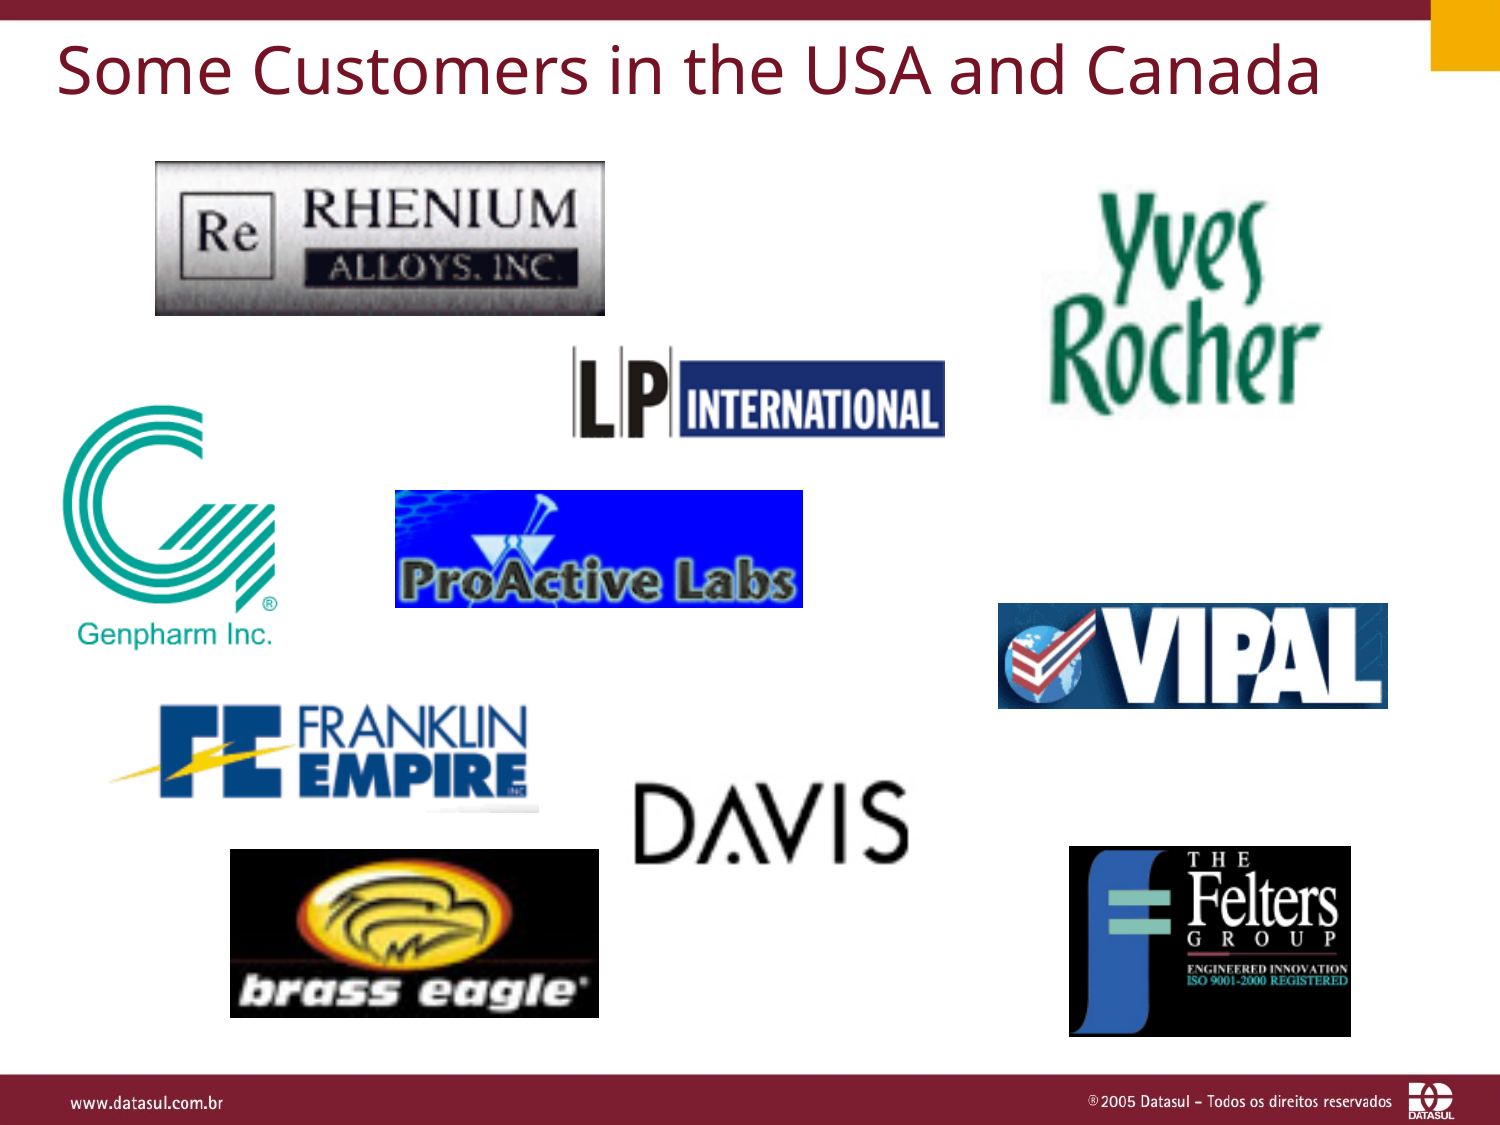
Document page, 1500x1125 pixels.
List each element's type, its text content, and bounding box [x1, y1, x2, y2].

title Some Customers in the USA and Canada [41, 36, 1392, 100]
picture [0, 0, 1500, 1125]
